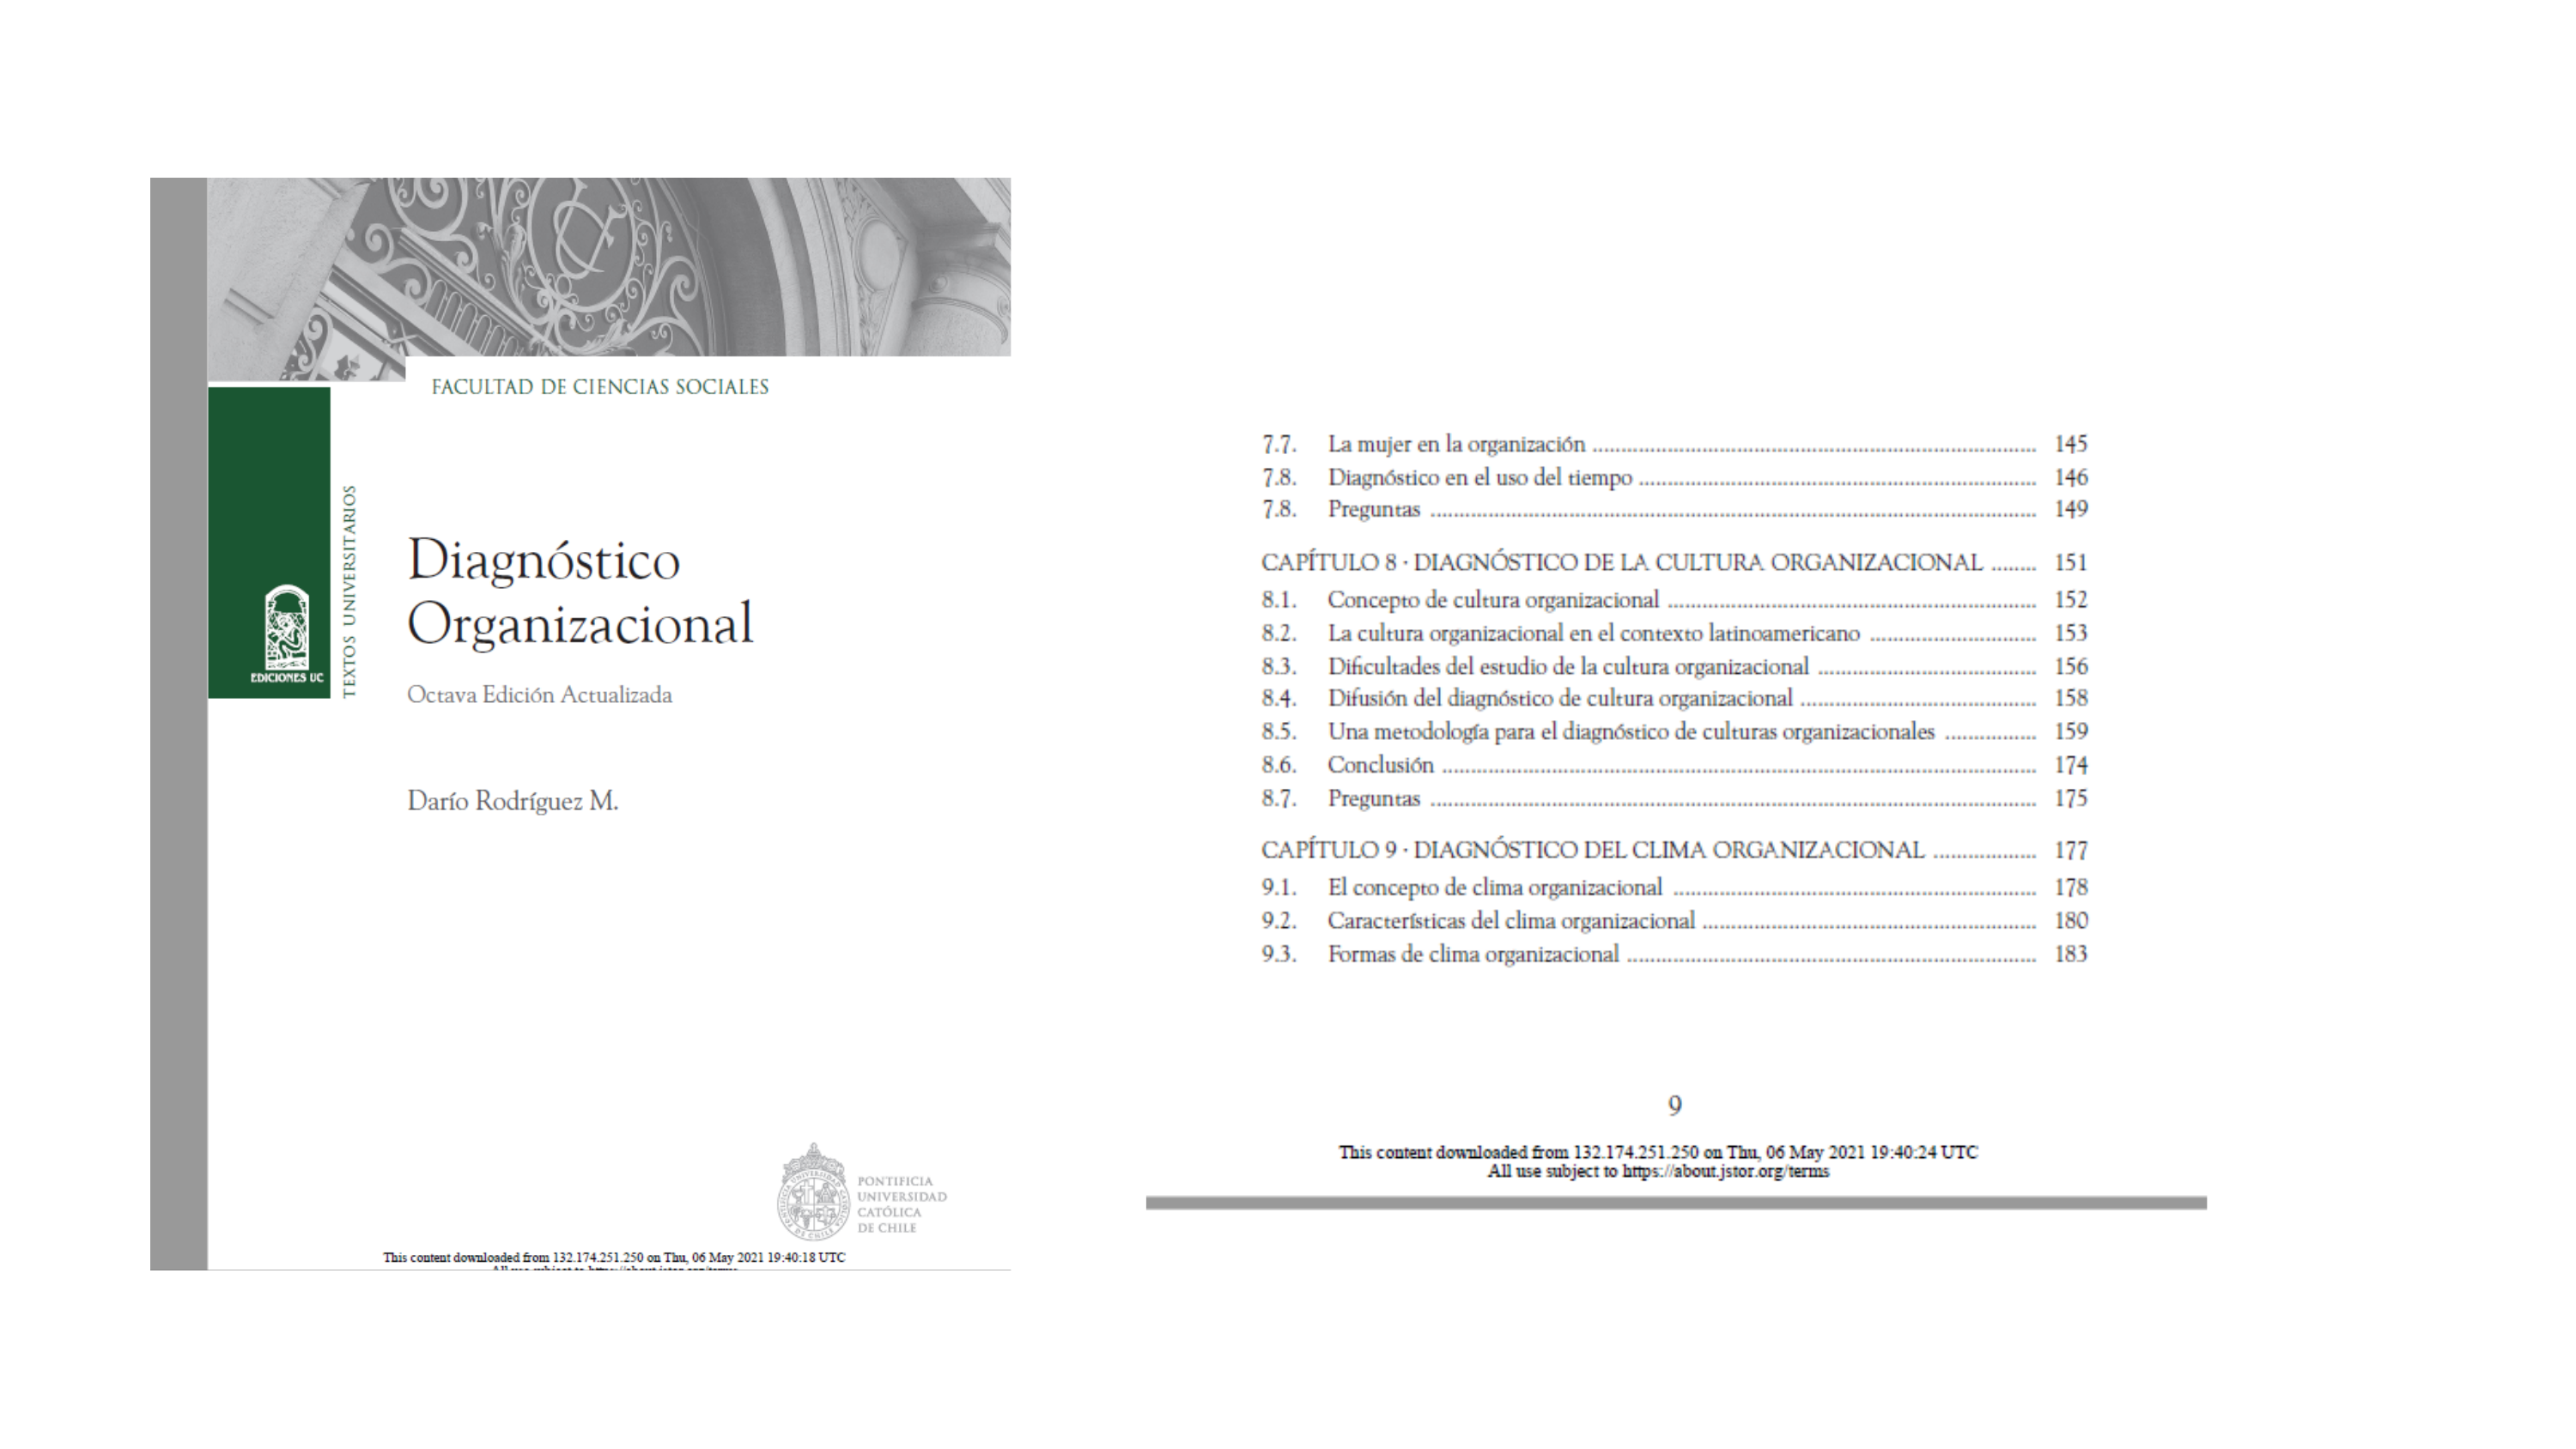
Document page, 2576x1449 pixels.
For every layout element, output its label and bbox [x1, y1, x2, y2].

picture [1145, 433, 2208, 1210]
picture [150, 178, 1012, 1270]
